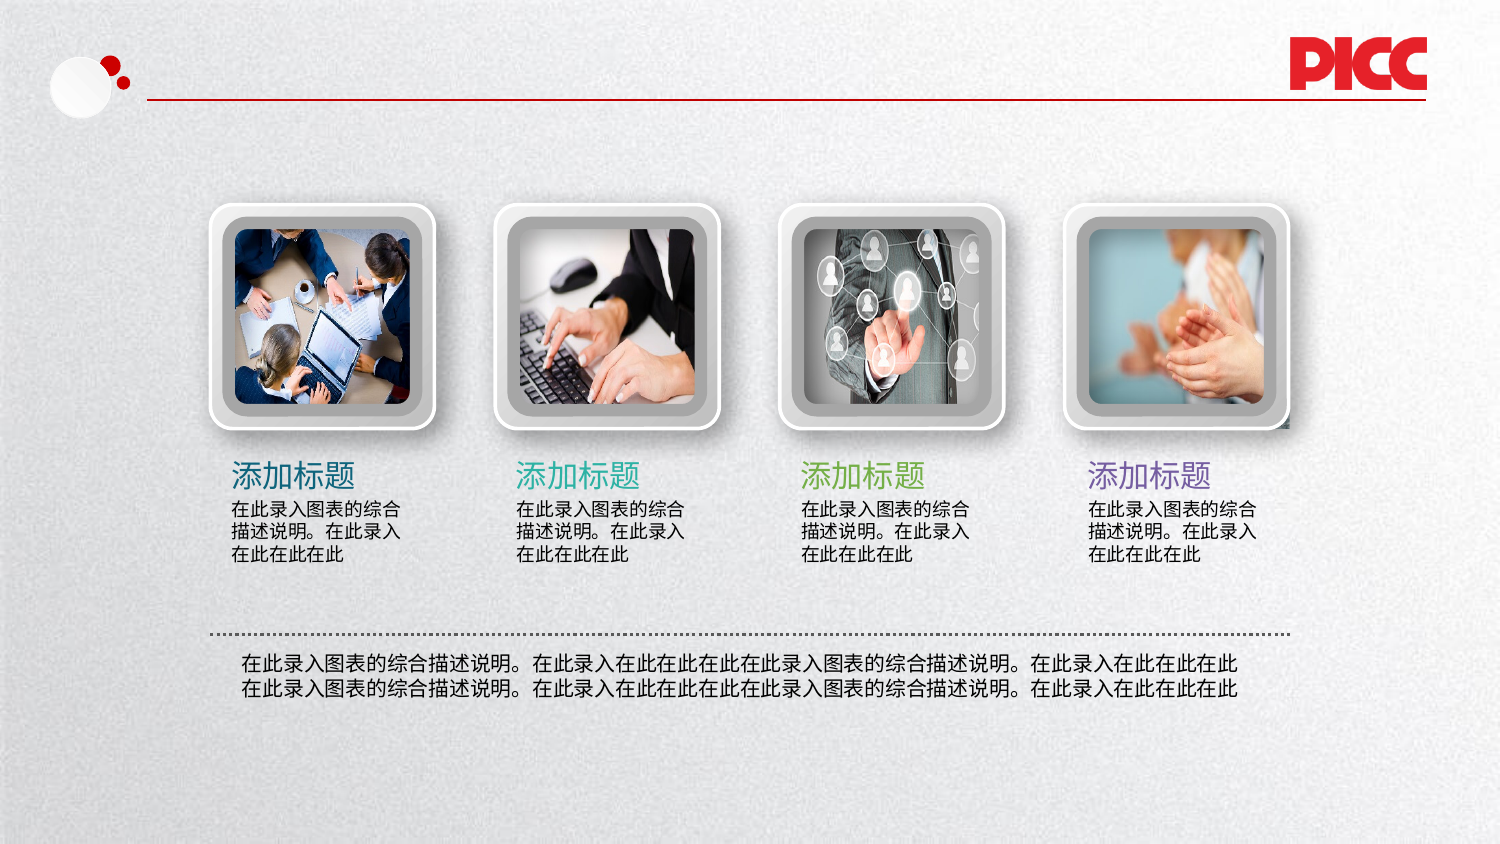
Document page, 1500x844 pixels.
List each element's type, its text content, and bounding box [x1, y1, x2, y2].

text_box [500, 448, 714, 574]
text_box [215, 448, 429, 574]
picture [0, 0, 1500, 844]
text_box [779, 204, 1005, 429]
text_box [785, 448, 999, 574]
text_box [495, 204, 720, 429]
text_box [1072, 448, 1286, 574]
text_box 在此录入图表的综合描述说明。在此录入在此在此在此在此录入图表的综合描述说明。在此录入在此在此在此在此录入图表的综合描述说明。在此录入在此在此在此在此录入图表的综合描述说明。在此录入在此在此在此 [230, 644, 1270, 756]
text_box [1064, 204, 1290, 429]
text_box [210, 204, 435, 429]
